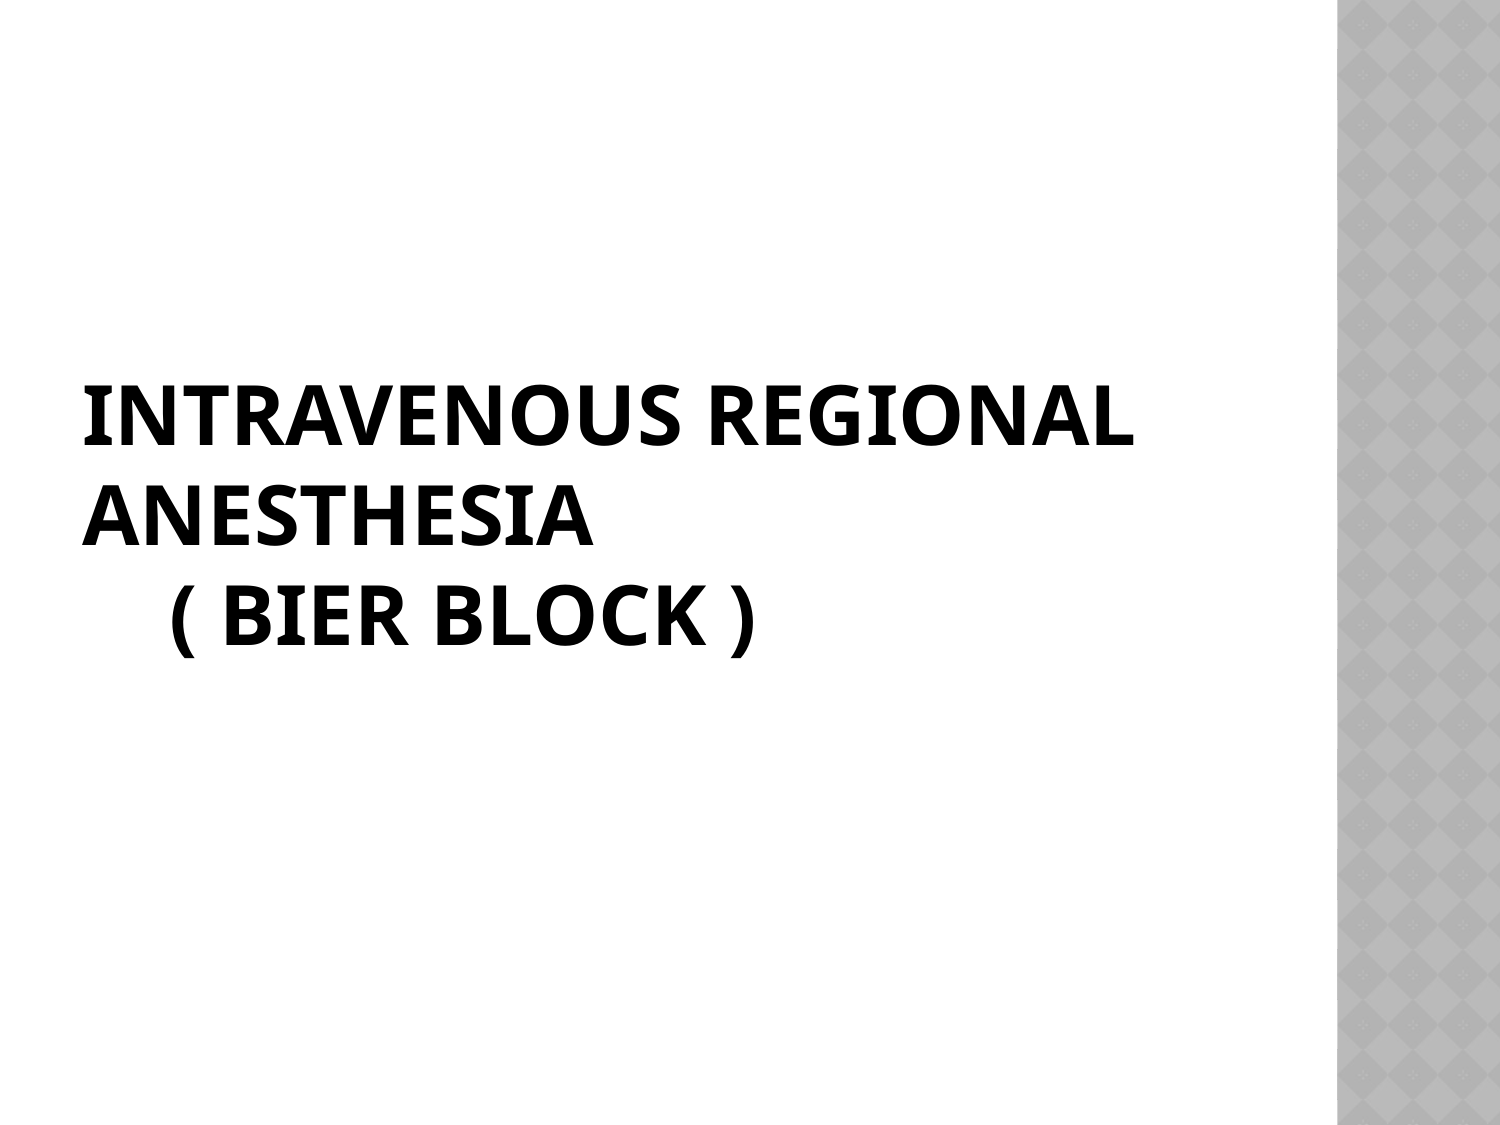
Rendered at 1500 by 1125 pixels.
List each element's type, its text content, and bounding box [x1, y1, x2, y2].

title Intravenous Regional Anesthesia ( Bier block ) [75, 52, 1263, 762]
